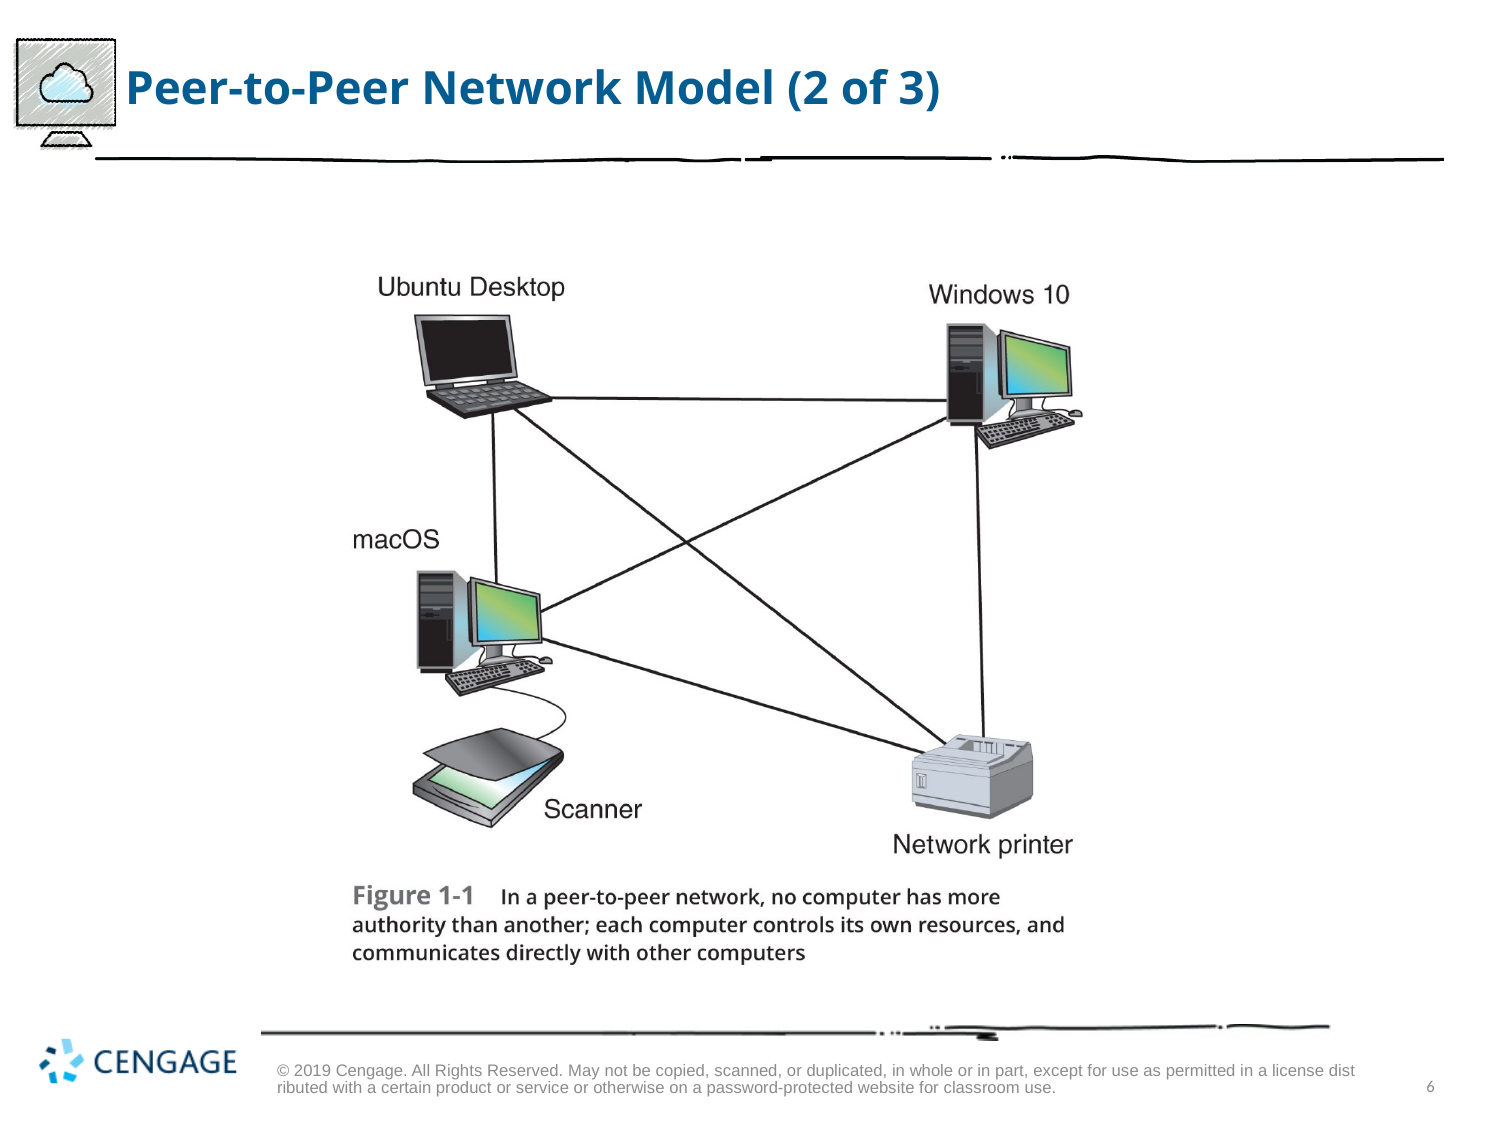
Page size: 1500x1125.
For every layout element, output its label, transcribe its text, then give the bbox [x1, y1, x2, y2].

footer © 2019 Cengage. All Rights Reserved. May not be copied, scanned, or duplicated, in whole or in part, except for use as permitted in a license distributed with a certain product or service or otherwise on a password-protected website for classroom use. [262, 1050, 1375, 1091]
picture [95, 155, 1444, 163]
picture [19, 1025, 249, 1096]
picture [349, 274, 1085, 967]
title Peer-to-Peer Network Model (2 of 3) [125, 66, 1442, 116]
picture [261, 1024, 1331, 1041]
picture [13, 36, 117, 151]
